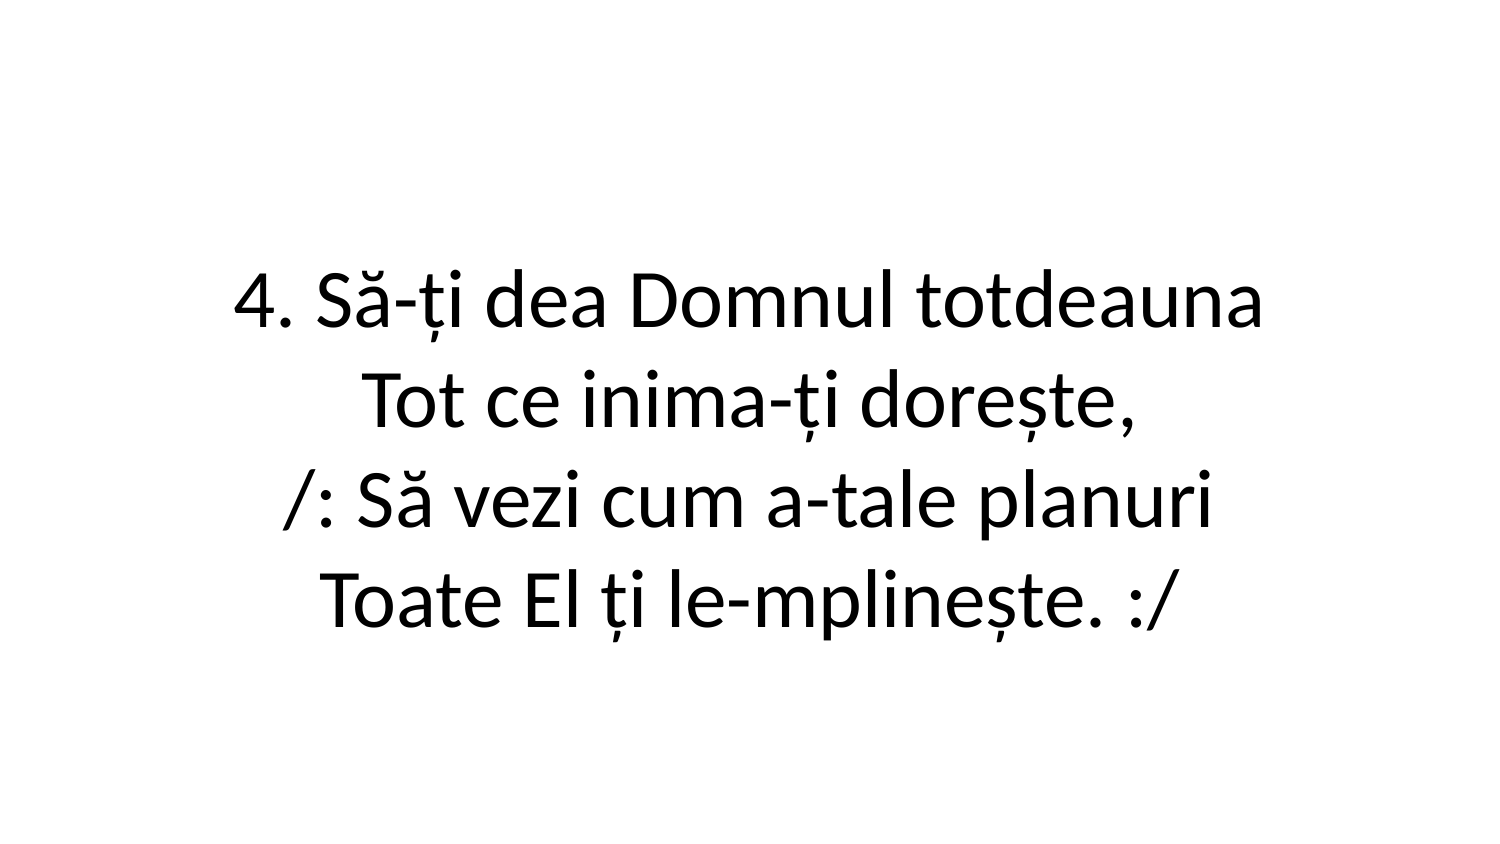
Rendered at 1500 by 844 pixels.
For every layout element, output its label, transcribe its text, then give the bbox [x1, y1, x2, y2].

text_box 4. Să-ți dea Domnul totdeauna Tot ce inima-ți dorește, /: Să vezi cum a-tale planuri Toate El ți le-mplinește. :/ [218, 192, 1282, 652]
